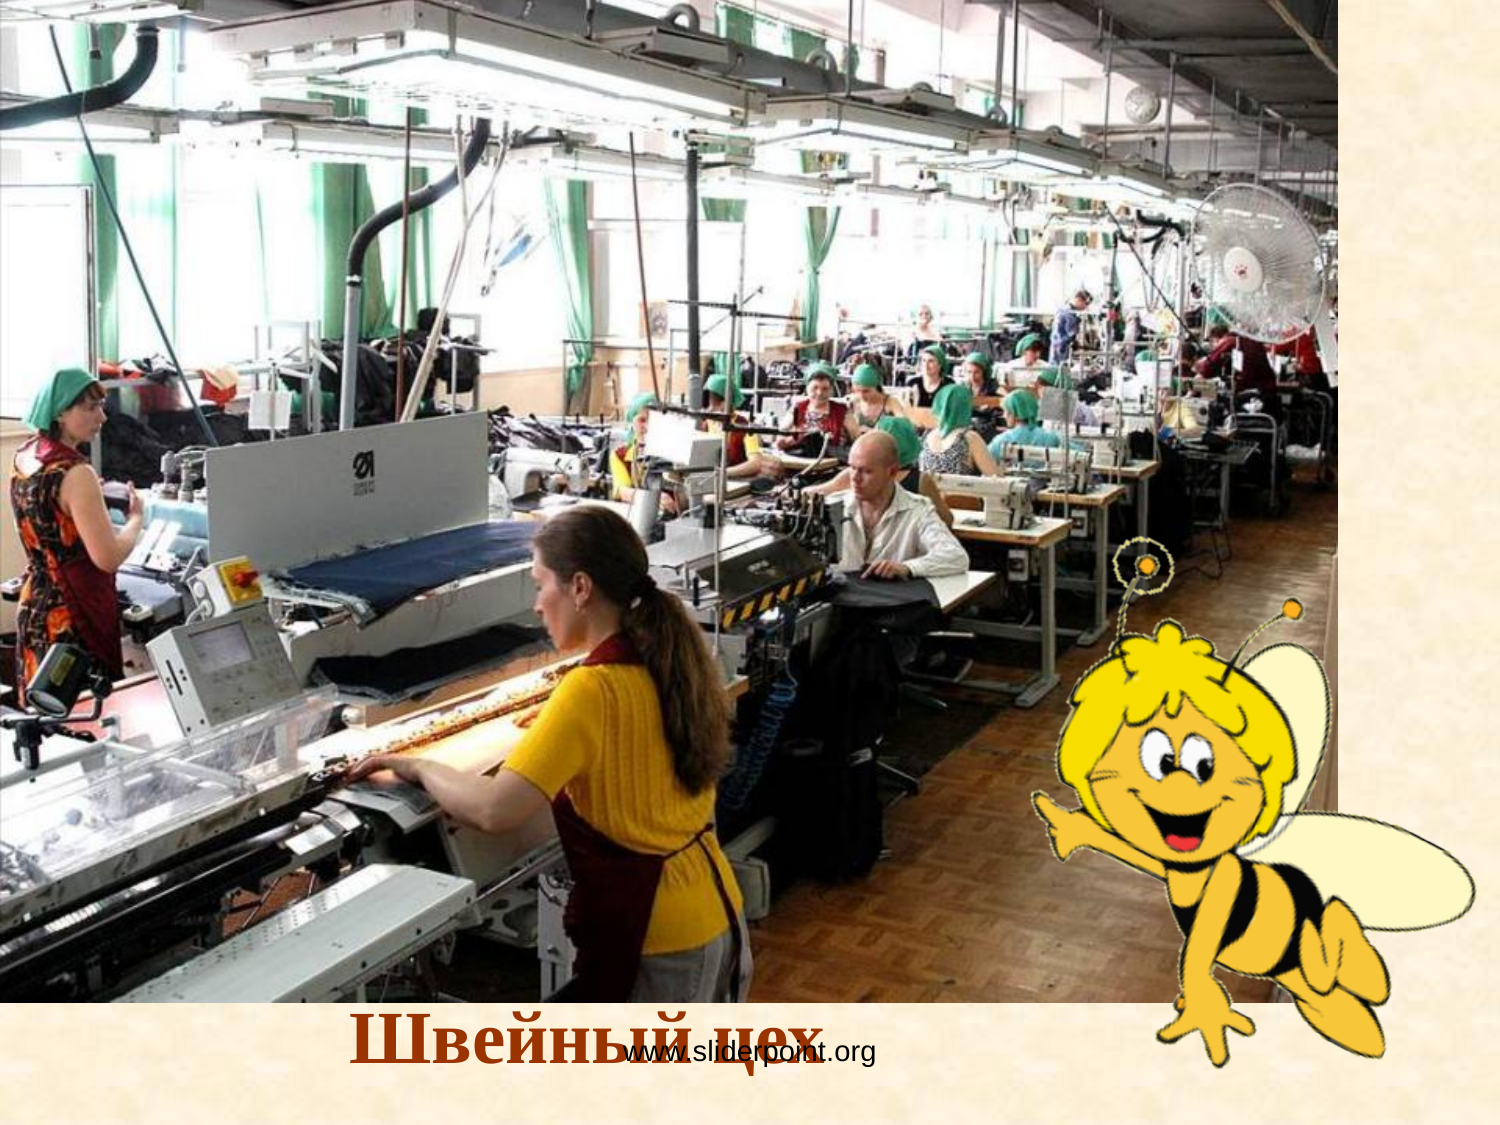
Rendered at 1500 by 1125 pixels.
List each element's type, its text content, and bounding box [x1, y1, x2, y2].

text_box Швейный цех [62, 1012, 1113, 1086]
picture [0, 0, 1500, 1125]
footer www.sliderpoint.org [512, 1024, 988, 1103]
